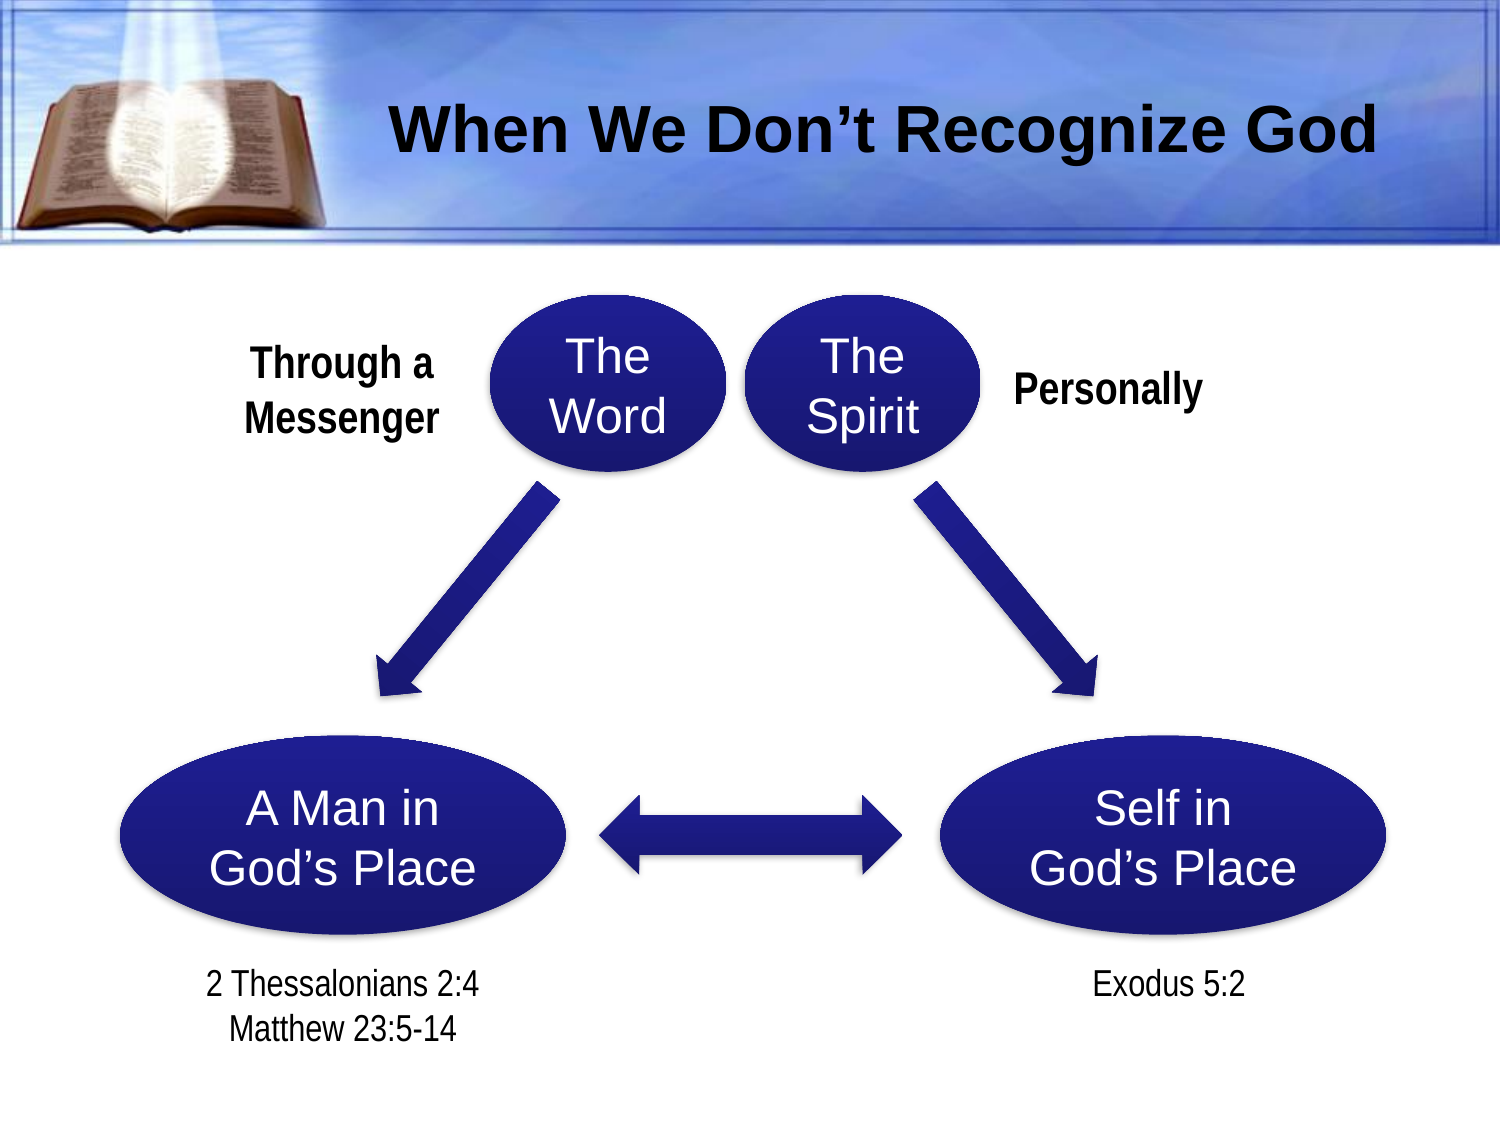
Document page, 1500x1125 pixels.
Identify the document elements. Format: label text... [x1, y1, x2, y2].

text_box The Spirit [744, 294, 981, 472]
picture [0, 0, 1500, 1125]
text_box [913, 481, 1098, 697]
text_box [376, 481, 561, 697]
text_box Personally [999, 351, 1246, 422]
text_box Exodus 5:2 [1045, 951, 1292, 1012]
text_box 2 Thessalonians 2:4 Matthew 23:5-14 [131, 951, 554, 1057]
text_box [599, 795, 903, 875]
title When We Don’t Recognize God [373, 52, 1448, 200]
text_box The Word [489, 294, 727, 472]
text_box Through a Messenger [214, 325, 470, 450]
text_box Self in God’s Place [940, 735, 1386, 935]
text_box A Man in God’s Place [120, 735, 566, 935]
